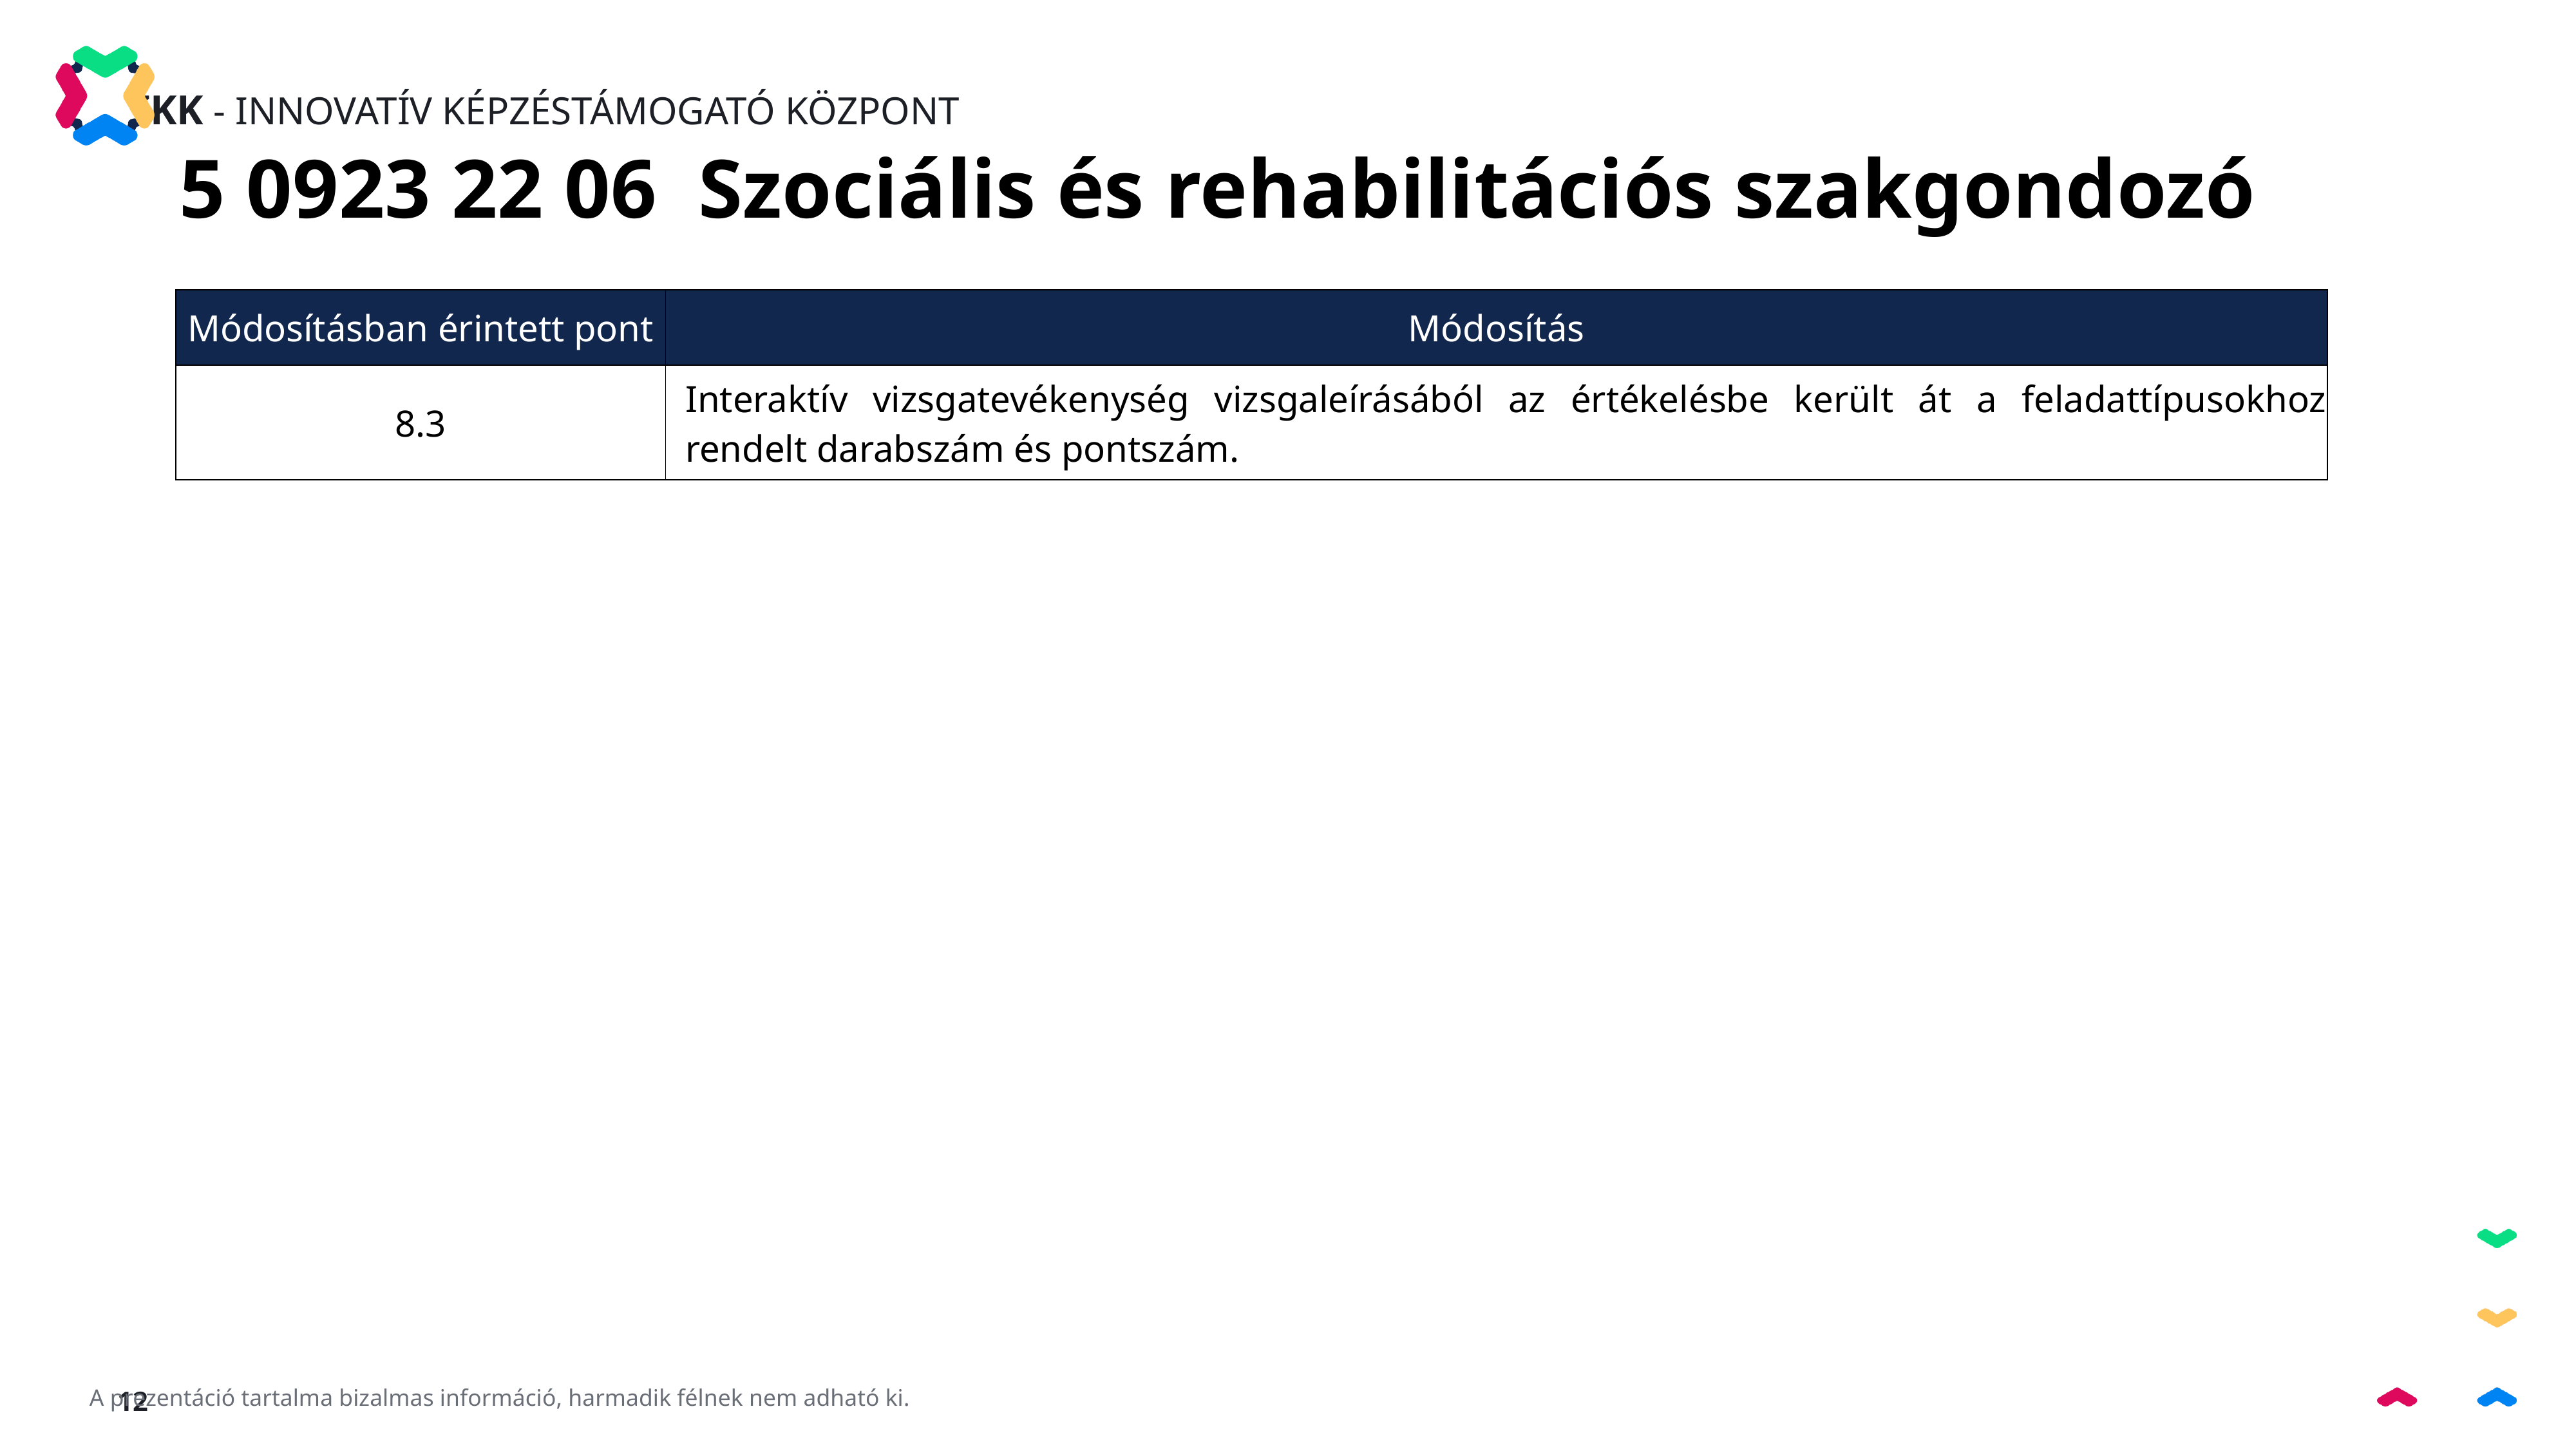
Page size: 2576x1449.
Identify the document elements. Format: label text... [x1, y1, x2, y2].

picture [2377, 1229, 2517, 1406]
table_header Módosítás [666, 290, 2327, 365]
table_header Módosításban érintett pont [176, 290, 665, 365]
table_cell 8.3 [176, 366, 665, 479]
picture [55, 46, 155, 146]
list 5 0923 22 06 Szociális és rehabilitációs szakgondozó [179, 137, 2340, 230]
table_cell Interaktív vizsgatevékenység vizsgaleírásából az értékelésbe került át a feladattípusokhoz rendelt darabszám és pontszám. [666, 366, 2327, 479]
